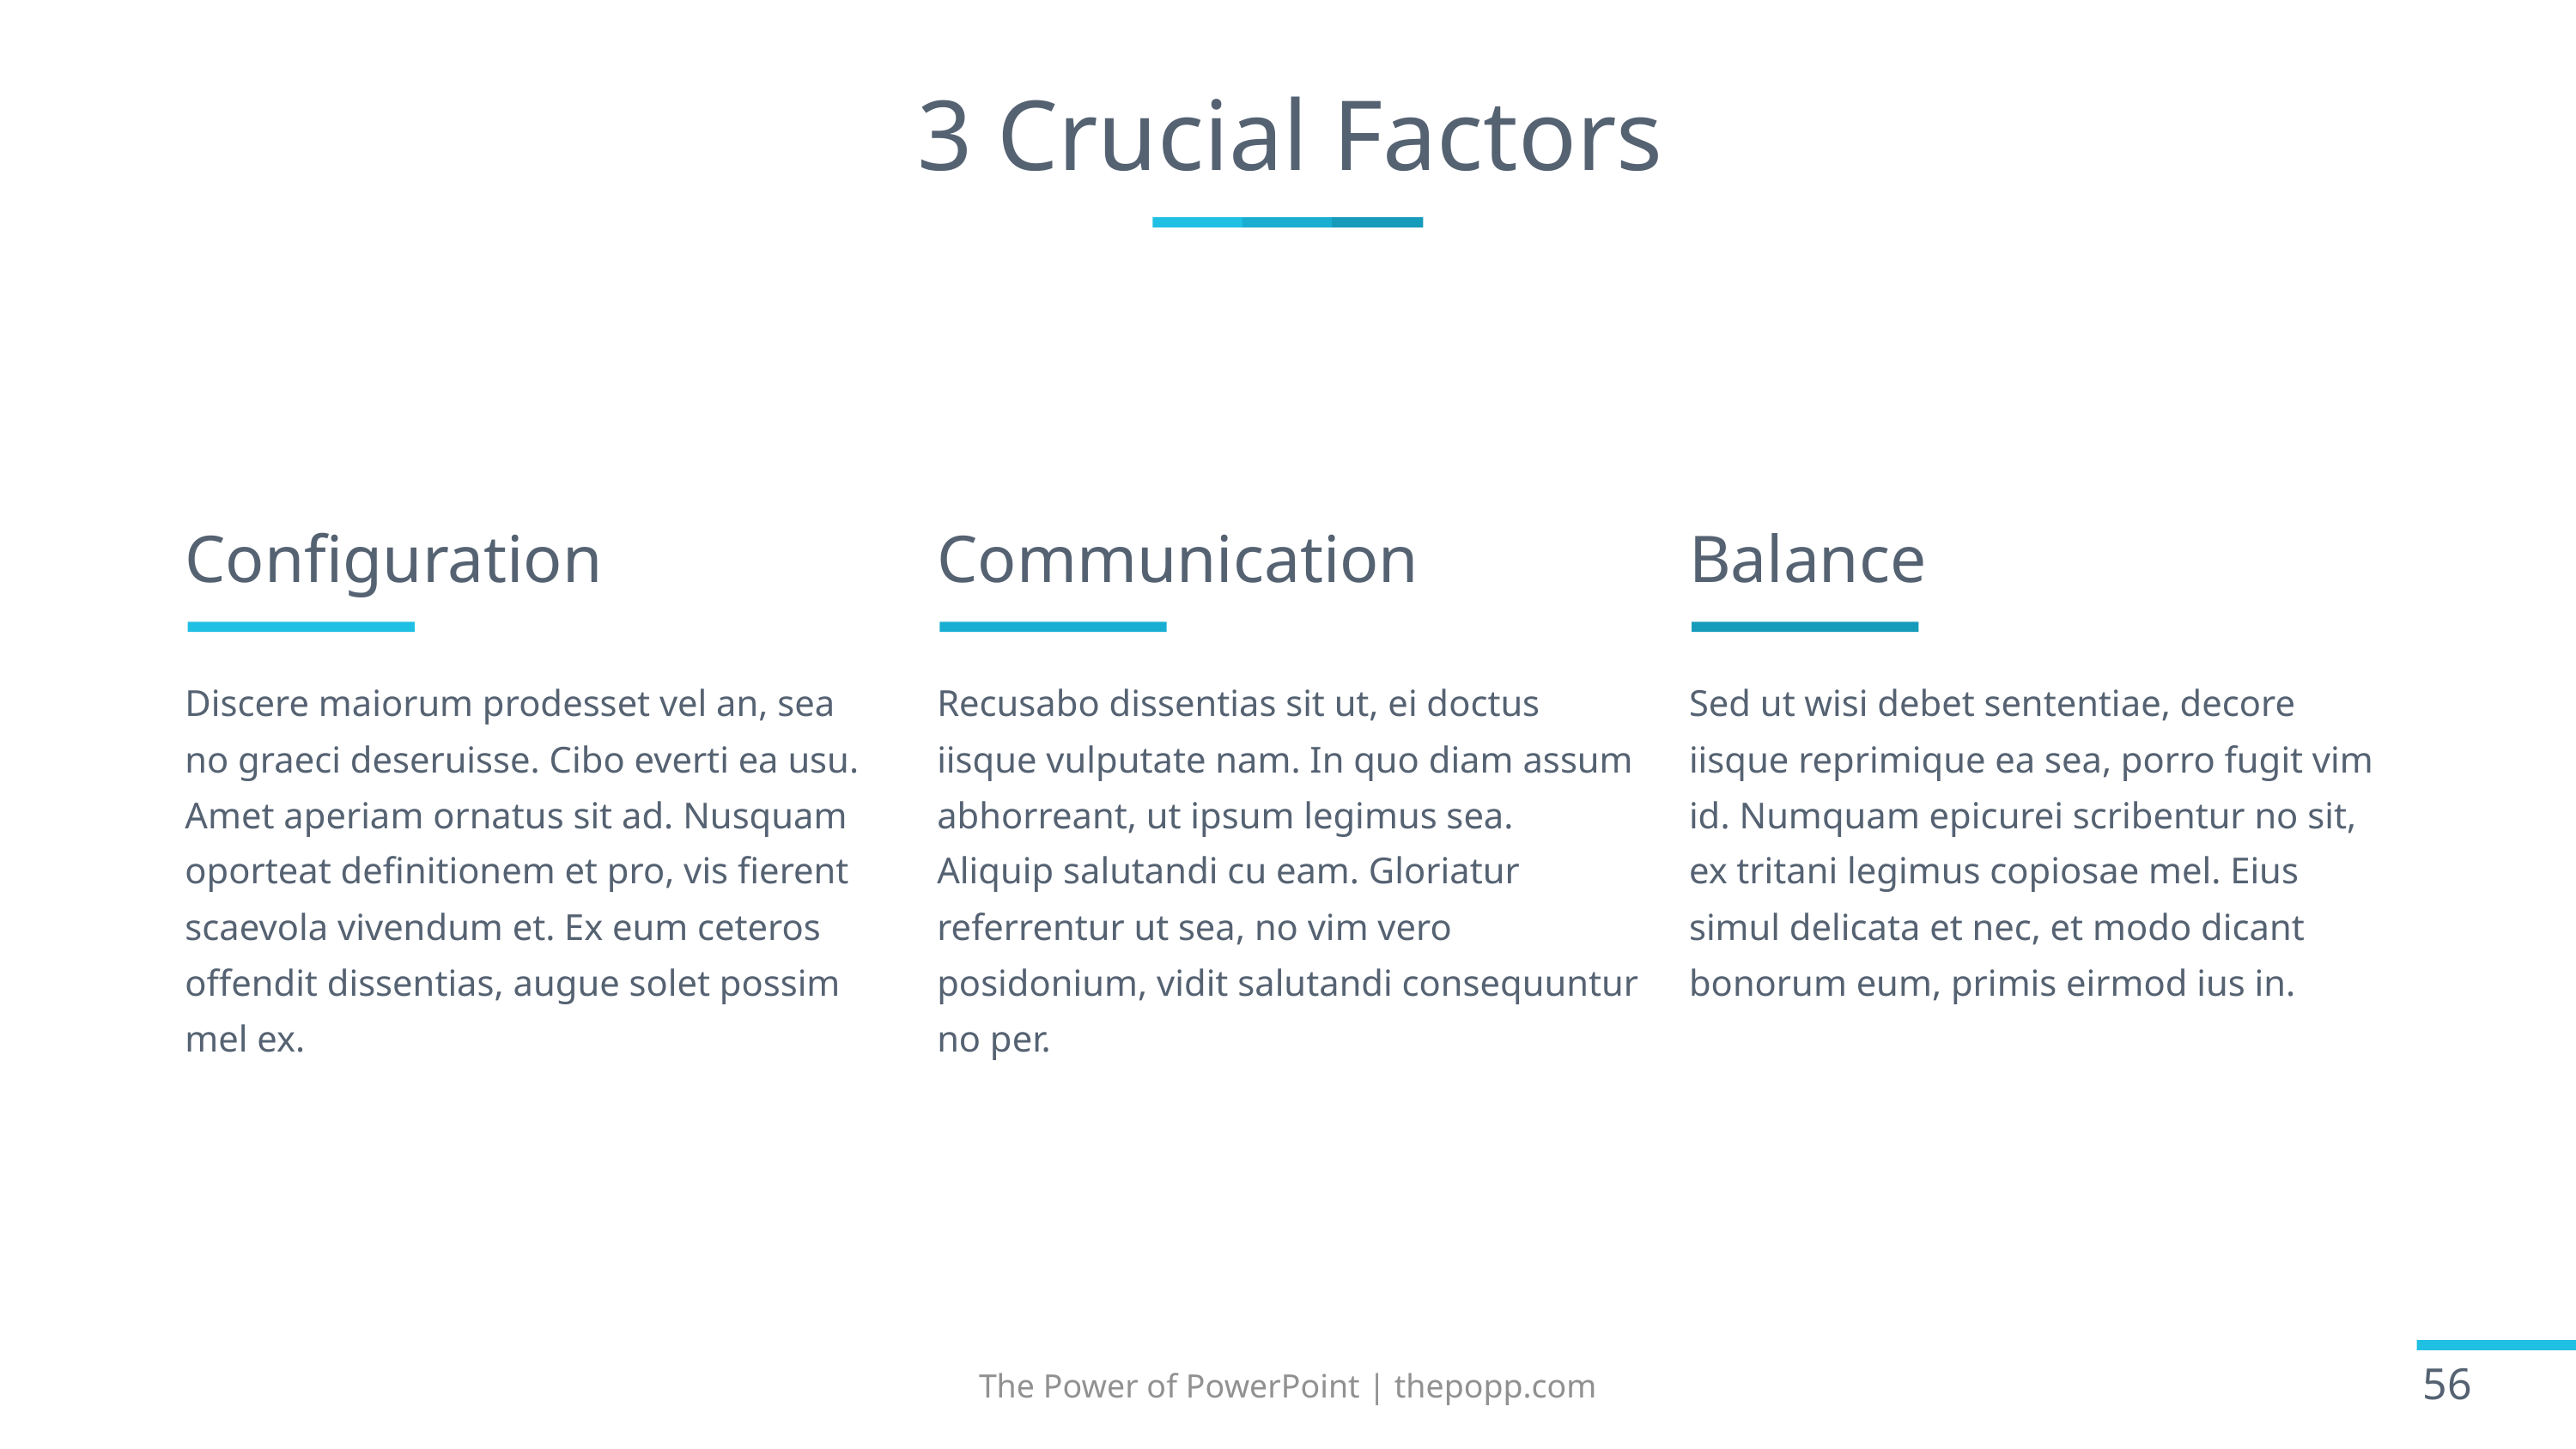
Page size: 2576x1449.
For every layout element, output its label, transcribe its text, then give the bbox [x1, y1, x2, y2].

list Balance [1676, 504, 2404, 609]
list Sed ut wisi debet sententiae, decore iisque reprimique ea sea, porro fugit vim id. Numquam epicurei scribentur no sit, ex tritani legimus copiosae mel. Eius simul delicata et nec, et modo dicant bonorum eum, primis eirmod ius in. [1676, 661, 2404, 1071]
list Communication [924, 504, 1652, 609]
list Configuration [172, 504, 900, 609]
list Recusabo dissentias sit ut, ei doctus iisque vulputate nam. In quo diam assum abhorreant, ut ipsum legimus sea. Aliquip salutandi cu eam. Gloriatur referrentur ut sea, no vim vero posidonium, vidit salutandi consequuntur no per. [924, 661, 1652, 1071]
footer The Power of PowerPoint | thepopp.com [853, 1349, 1723, 1427]
title 3 Crucial Factors [69, 49, 2512, 230]
list Discere maiorum prodesset vel an, sea no graeci deseruisse. Cibo everti ea usu. Amet aperiam ornatus sit ad. Nusquam oporteat definitionem et pro, vis fierent scaevola vivendum et. Ex eum ceteros offendit dissentias, augue solet possim mel ex. [172, 661, 900, 1071]
slide_number 56 [2409, 1351, 2576, 1421]
